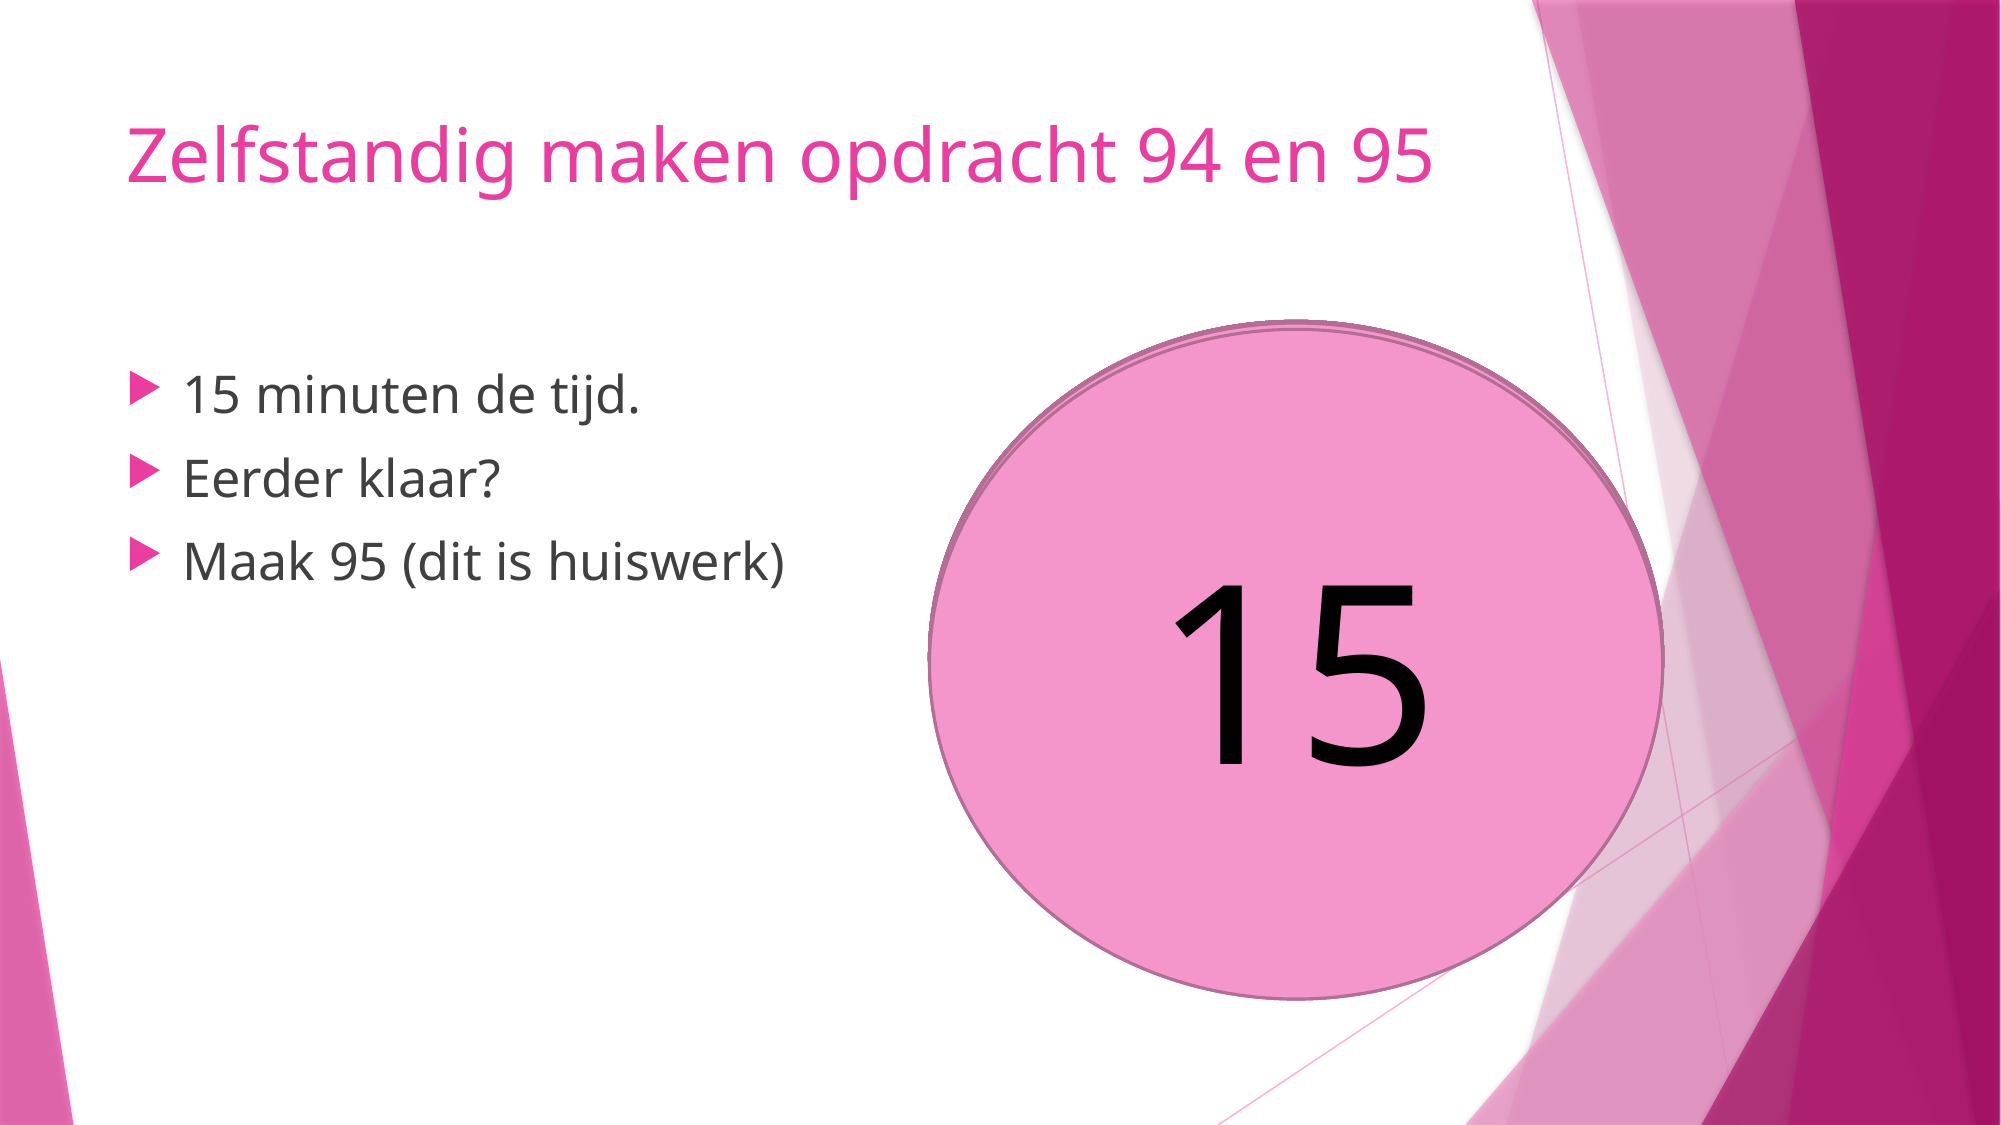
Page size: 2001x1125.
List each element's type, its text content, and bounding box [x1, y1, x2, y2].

title Zelfstandig maken opdracht 94 en 95 [111, 99, 1522, 317]
text_box 14 [930, 321, 1662, 621]
text_box 15 [927, 327, 1665, 1001]
list 15 minuten de tijd. Eerder klaar? Maak 95 (dit is huiswerk) [111, 354, 831, 962]
